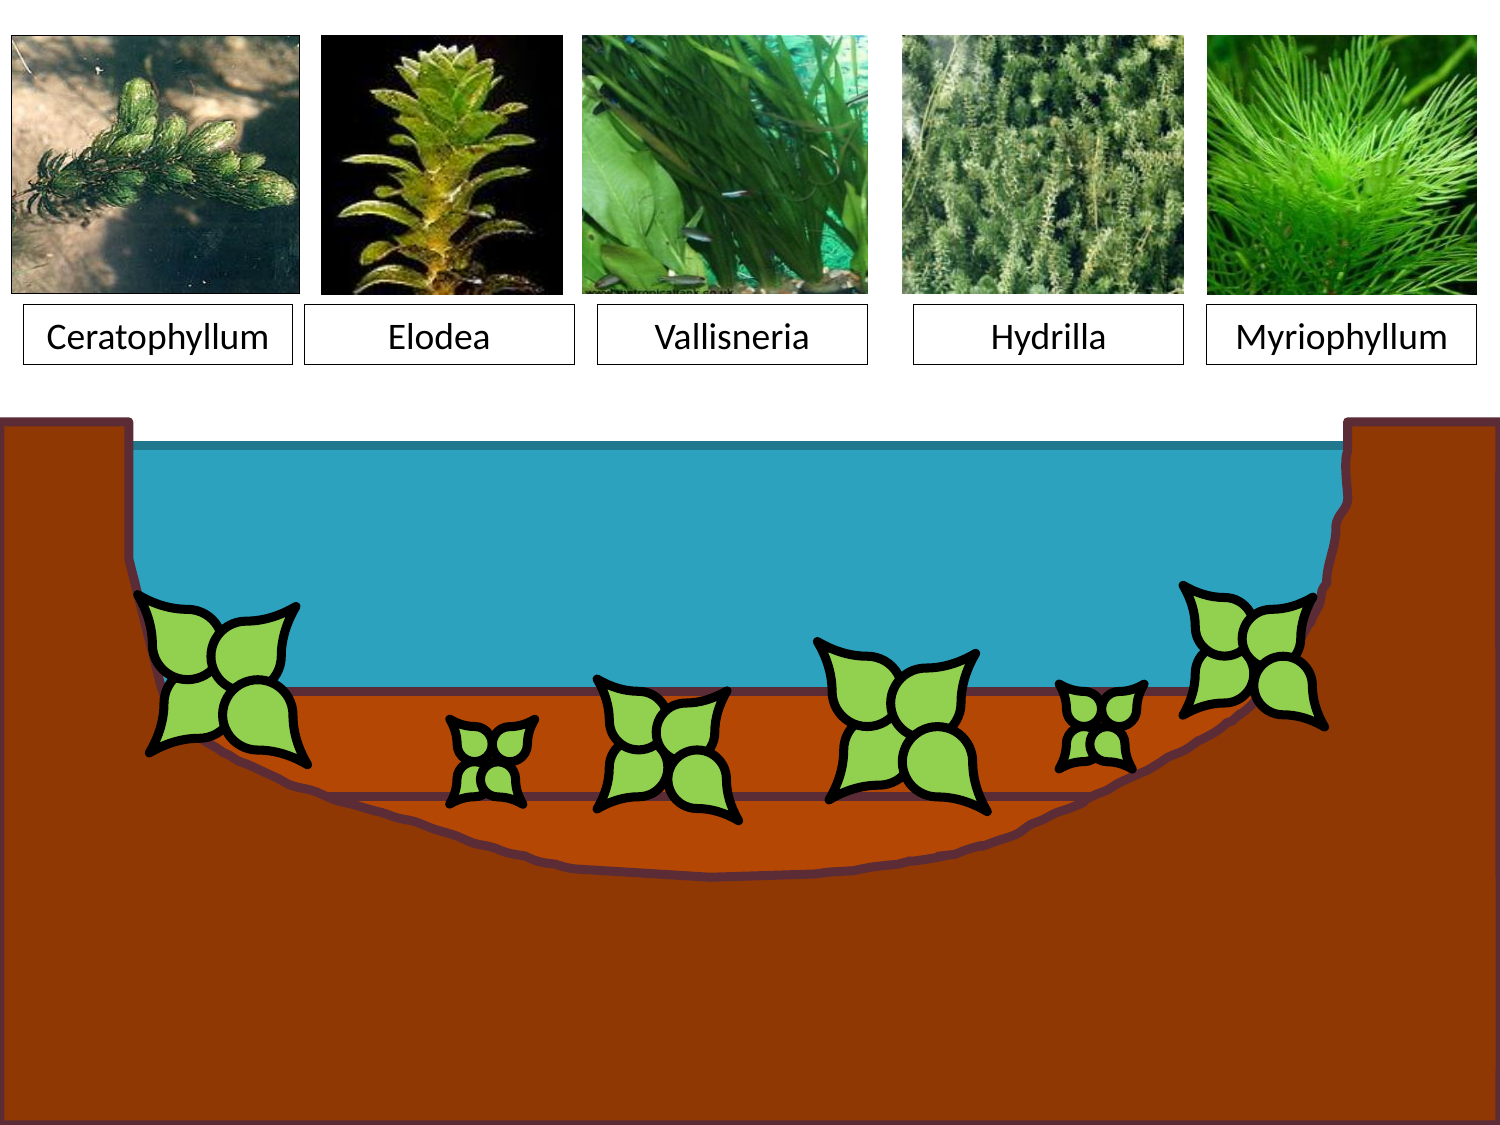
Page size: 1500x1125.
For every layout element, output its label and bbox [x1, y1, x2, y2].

text_box [831, 656, 973, 798]
text_box [1195, 597, 1313, 715]
text_box [730, 687, 825, 801]
text_box [11, 34, 1477, 366]
text_box [0, 417, 1500, 1125]
text_box [134, 441, 1343, 687]
text_box [1066, 691, 1137, 762]
text_box [152, 609, 294, 751]
text_box [1143, 687, 1211, 766]
text_box [609, 691, 727, 809]
text_box [456, 726, 528, 798]
text_box [361, 801, 1072, 872]
text_box [256, 687, 603, 801]
text_box [648, 687, 722, 691]
text_box [979, 687, 1123, 801]
